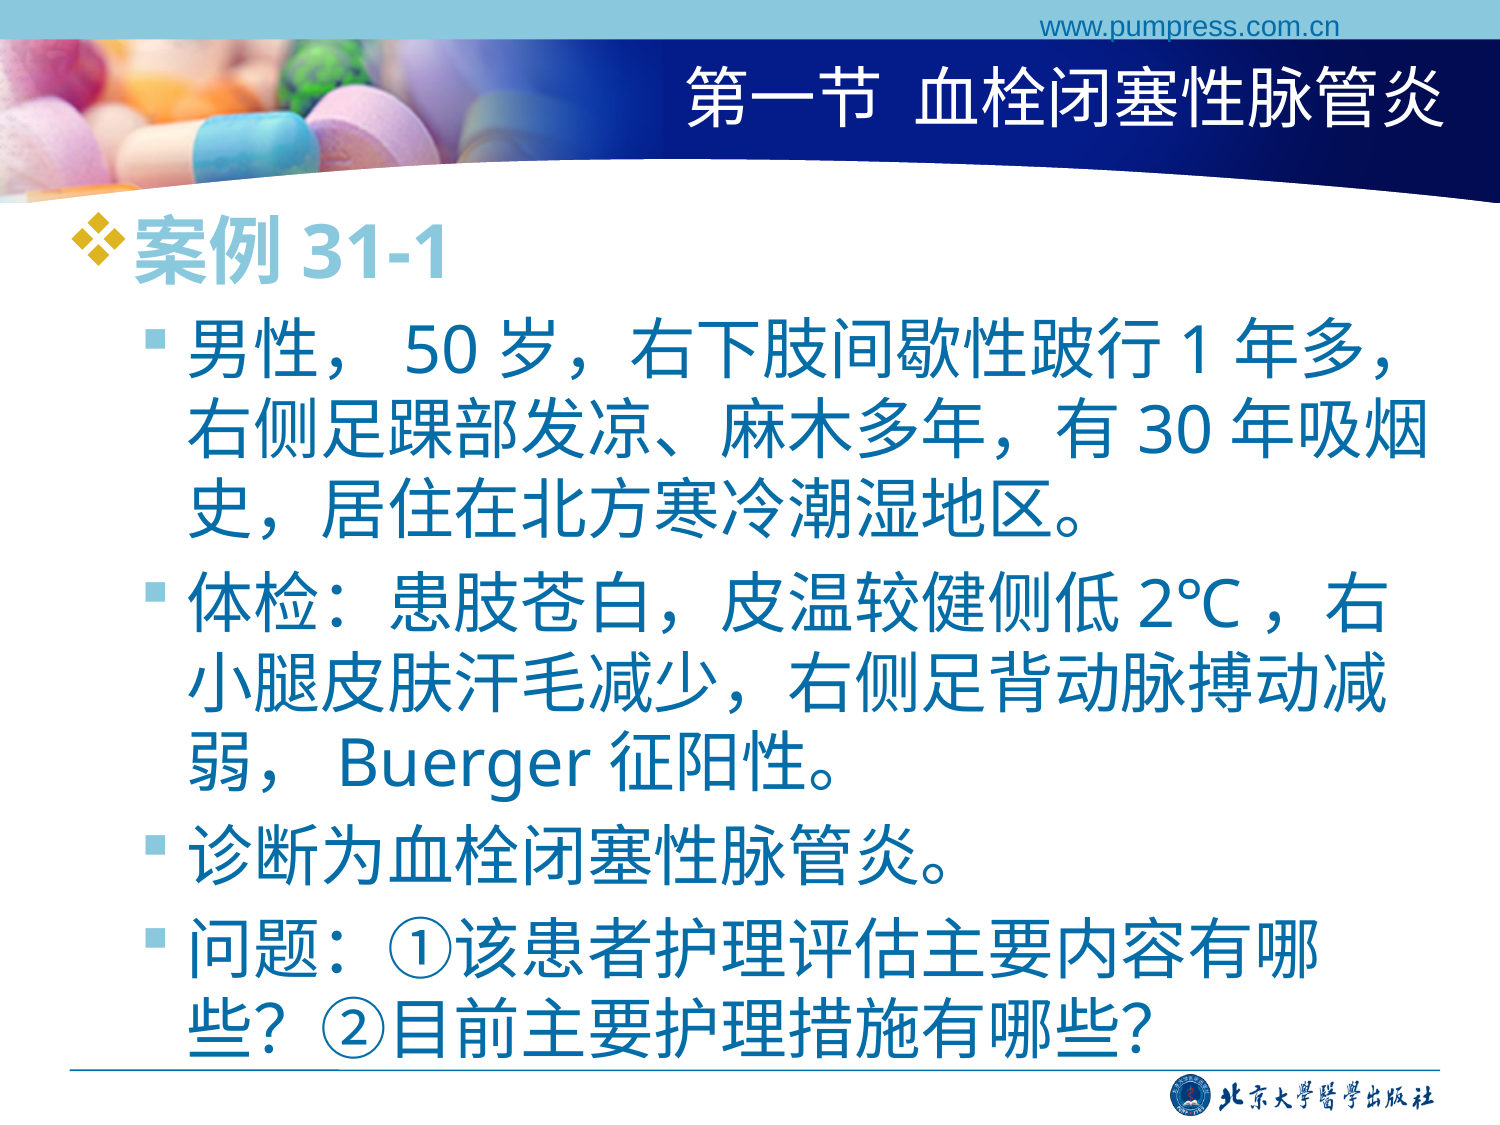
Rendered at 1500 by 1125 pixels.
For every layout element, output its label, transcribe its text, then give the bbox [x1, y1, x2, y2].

slide_number www.pumpress.com.cn [1025, 0, 1463, 38]
picture [0, 40, 1500, 203]
picture [1170, 1074, 1436, 1118]
title 第一节 血栓闭塞性脉管炎 [137, 49, 1463, 143]
list 案例31-1 男性，50岁，右下肢间歇性跛行1年多，右侧足踝部发凉、麻木多年，有30年吸烟史，居住在北方寒冷潮湿地区。 体检：患肢苍白，皮温较健侧低2℃，右小腿皮肤汗毛减少，右侧足背动脉搏动减弱，Buerger征阳性。 诊断为血栓闭塞性脉管炎。 问题：①该患者护理评估主要内容有哪些？②目前主要护理措施有哪些？ [49, 196, 1463, 997]
